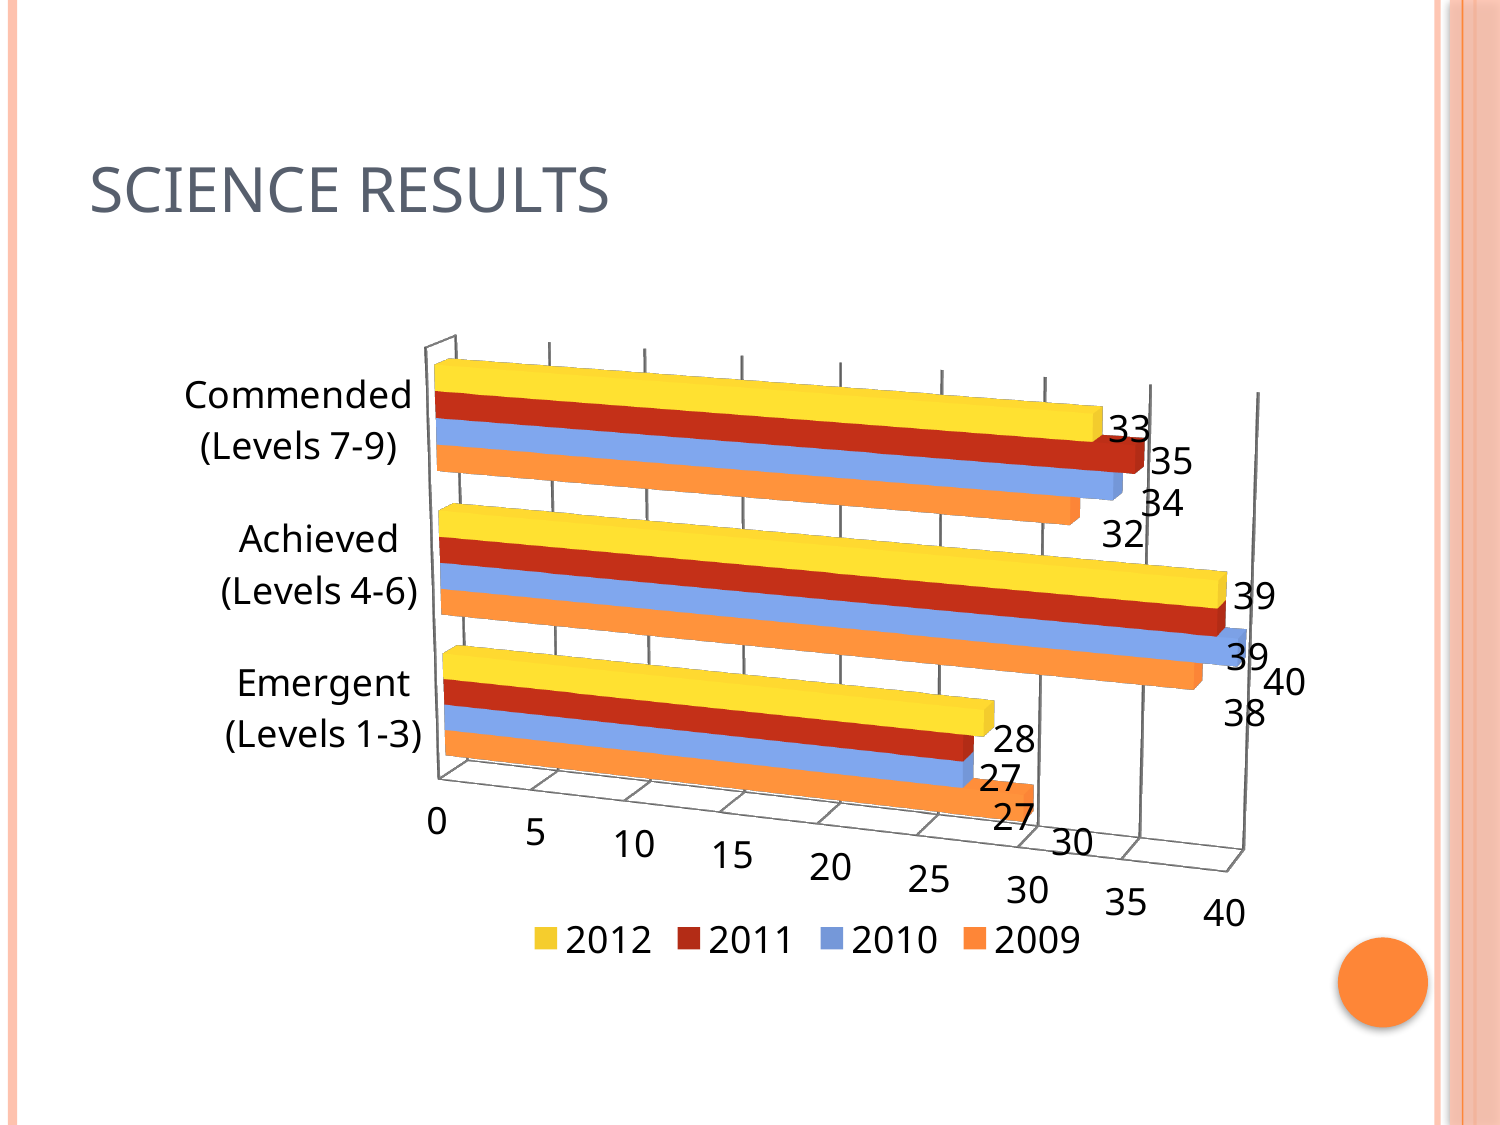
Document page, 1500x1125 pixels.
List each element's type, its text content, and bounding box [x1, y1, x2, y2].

chart [149, 261, 1468, 973]
title Science Results [75, 45, 1300, 233]
